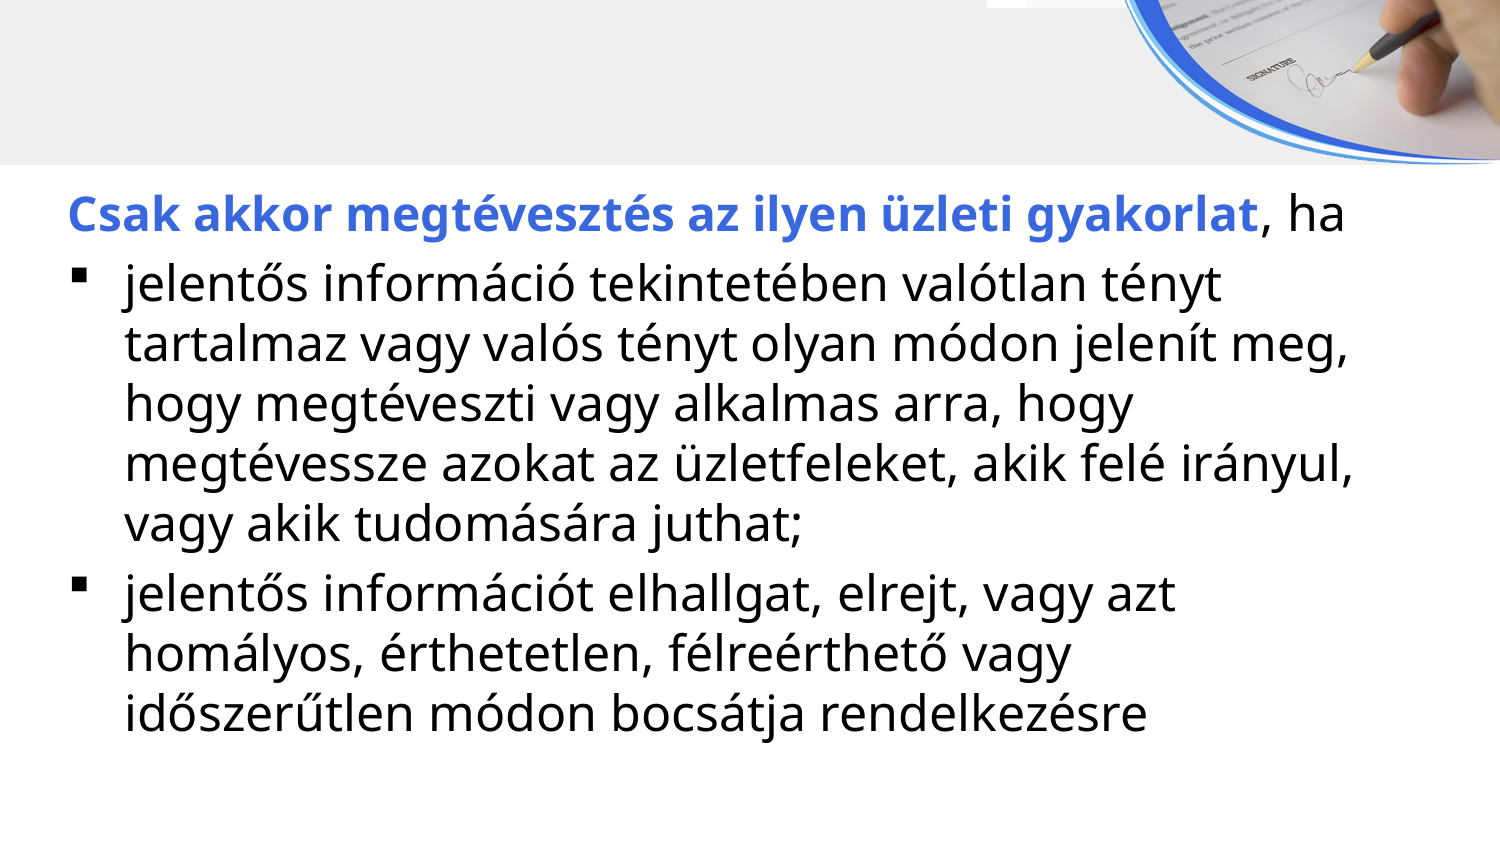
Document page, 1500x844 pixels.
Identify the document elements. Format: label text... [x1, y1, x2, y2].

list Csak akkor megtévesztés az ilyen üzleti gyakorlat, ha jelentős információ tekintetében valótlan tényt tartalmaz vagy valós tényt olyan módon jelenít meg, hogy megtéveszti vagy alkalmas arra, hogy megtévessze azokat az üzletfeleket, akik felé irányul, vagy akik tudomására juthat; jelentős információt elhallgat, elrejt, vagy azt homályos, érthetetlen, félreérthető vagy időszerűtlen módon bocsátja rendelkezésre [53, 173, 1376, 741]
picture [0, 0, 1500, 844]
